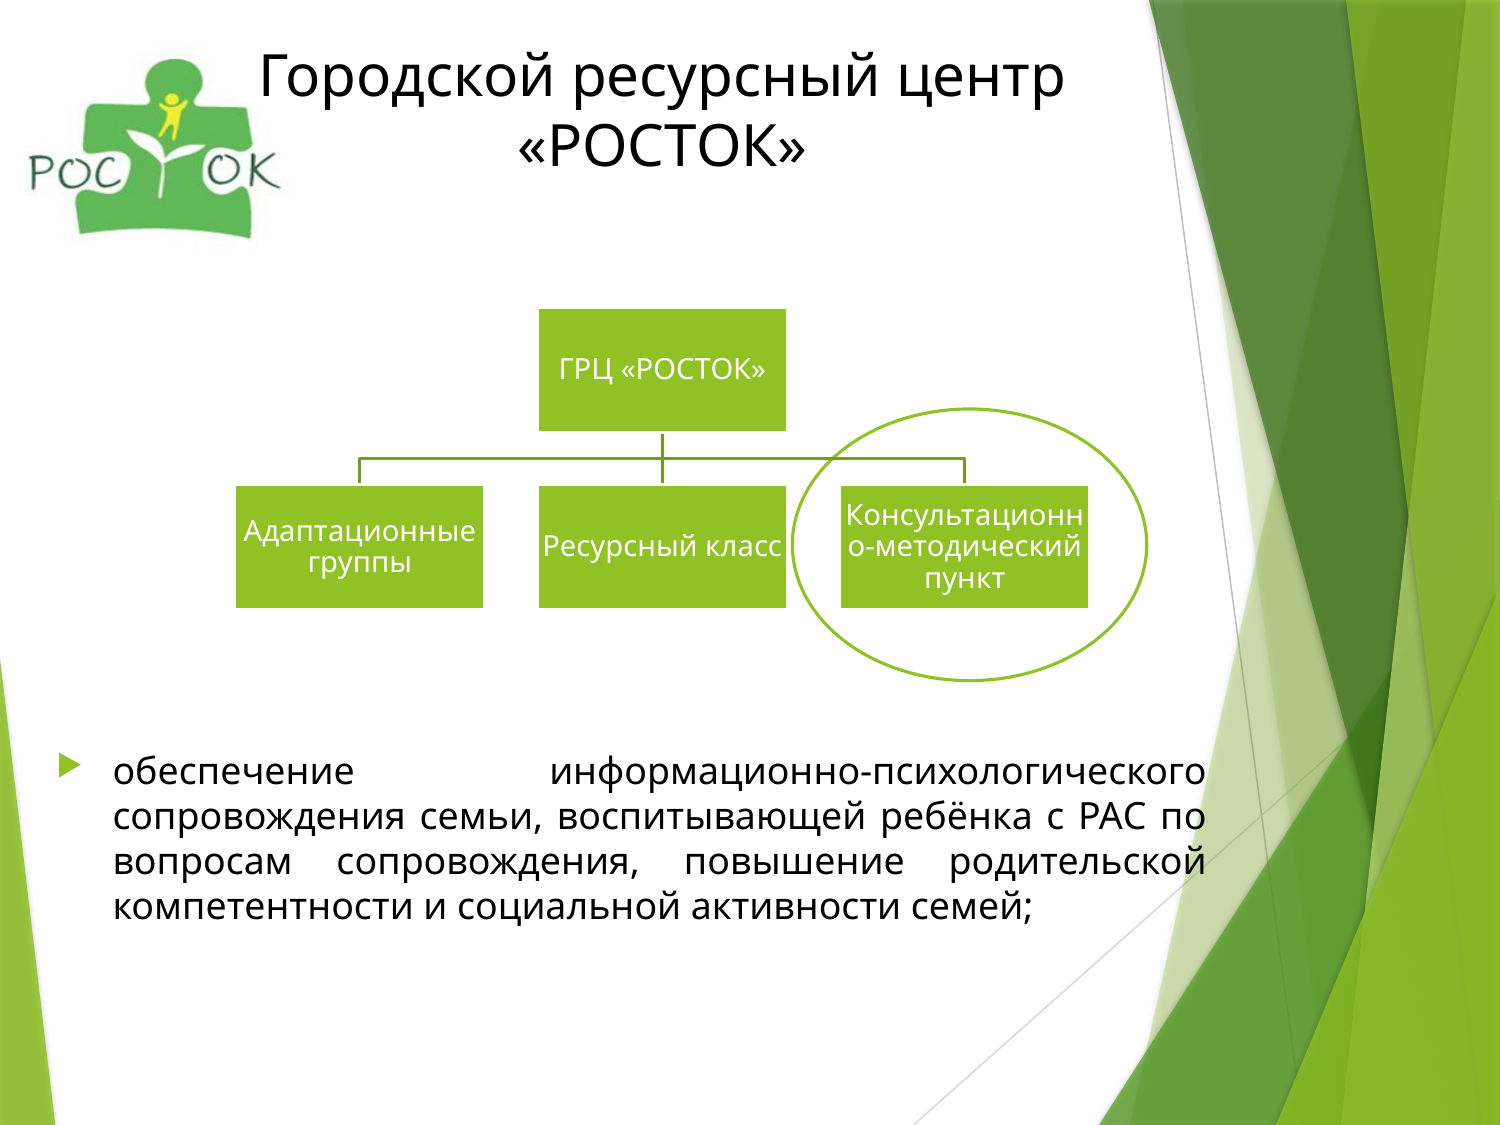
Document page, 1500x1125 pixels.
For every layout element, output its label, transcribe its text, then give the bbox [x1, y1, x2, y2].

text_box [1096, 447, 1149, 642]
text_box Городской ресурсный центр «РОСТОК» [184, 30, 1141, 208]
picture [17, 33, 290, 254]
list обеспечение информационно-психологического сопровождения семьи, воспитывающей ребёнка с РАС по вопросам сопровождения, повышение родительской компетентности и социальной активности семей; [41, 739, 1223, 1012]
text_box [234, 87, 1091, 830]
